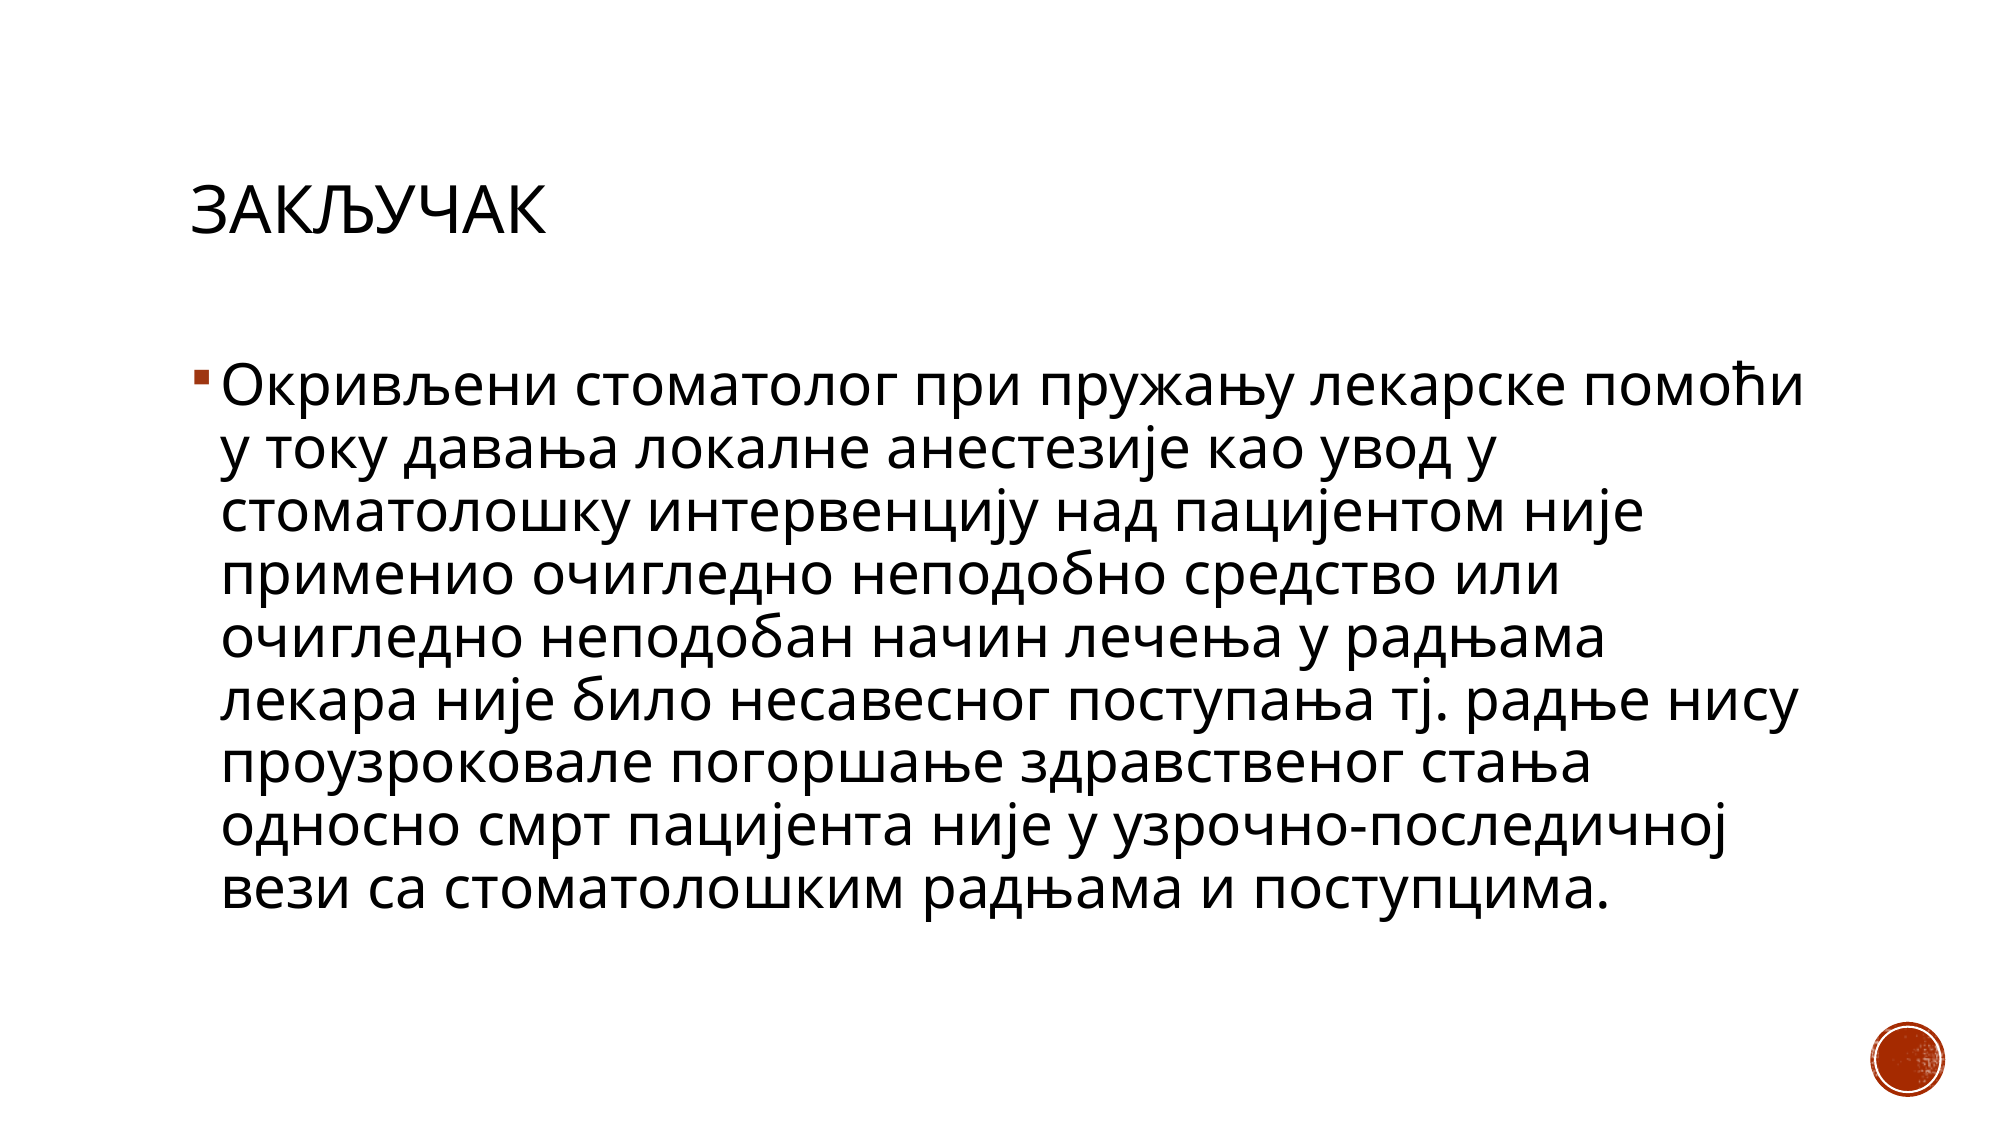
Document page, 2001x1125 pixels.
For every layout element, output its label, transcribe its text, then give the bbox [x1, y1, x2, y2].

list Окривљени стоматолог при пружању лекарске помоћи у току давања локалне анестезије као увод у стоматолошку интервенцију над пацијентом није применио очигледно неподобно средство или очигледно неподобан начин лечења у радњама лекара није било несавесног поступања тј. радње нису проузроковале погоршање здравственог стања односно смрт пацијента није у узрочно-последичној вези са стоматолошким радњама и поступцима. [175, 348, 1826, 1013]
title закључак [175, 79, 1826, 344]
